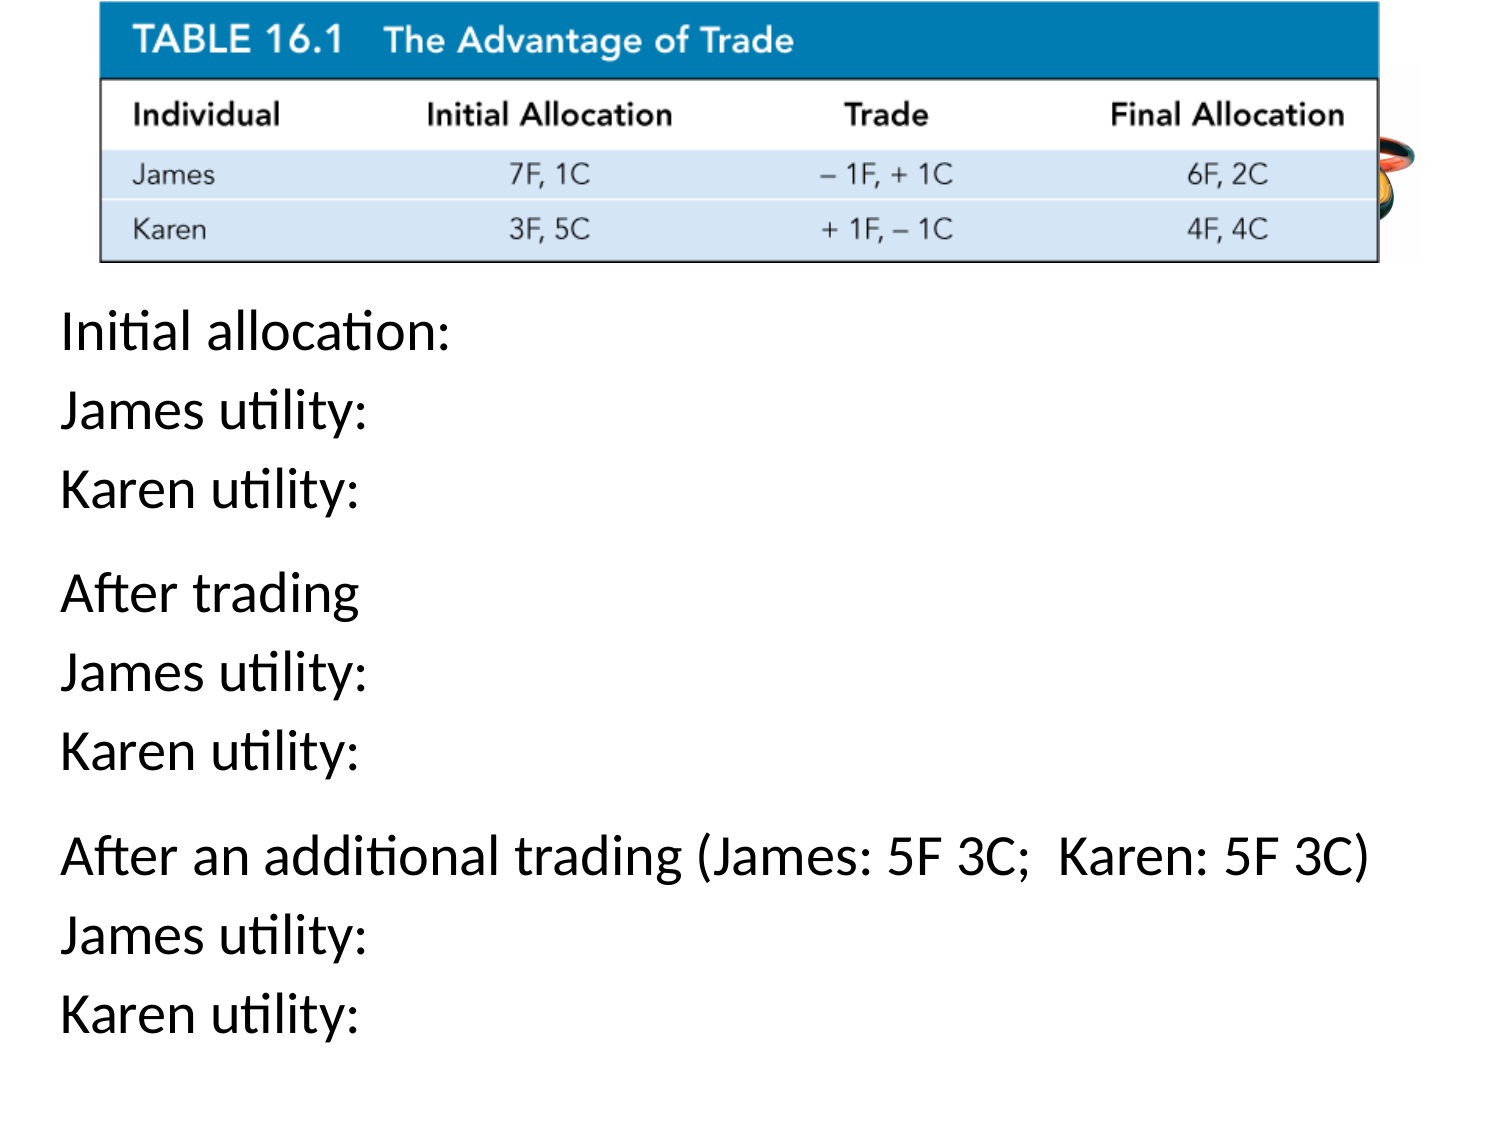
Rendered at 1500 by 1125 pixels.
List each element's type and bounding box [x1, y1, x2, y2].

picture [99, 1, 1422, 263]
